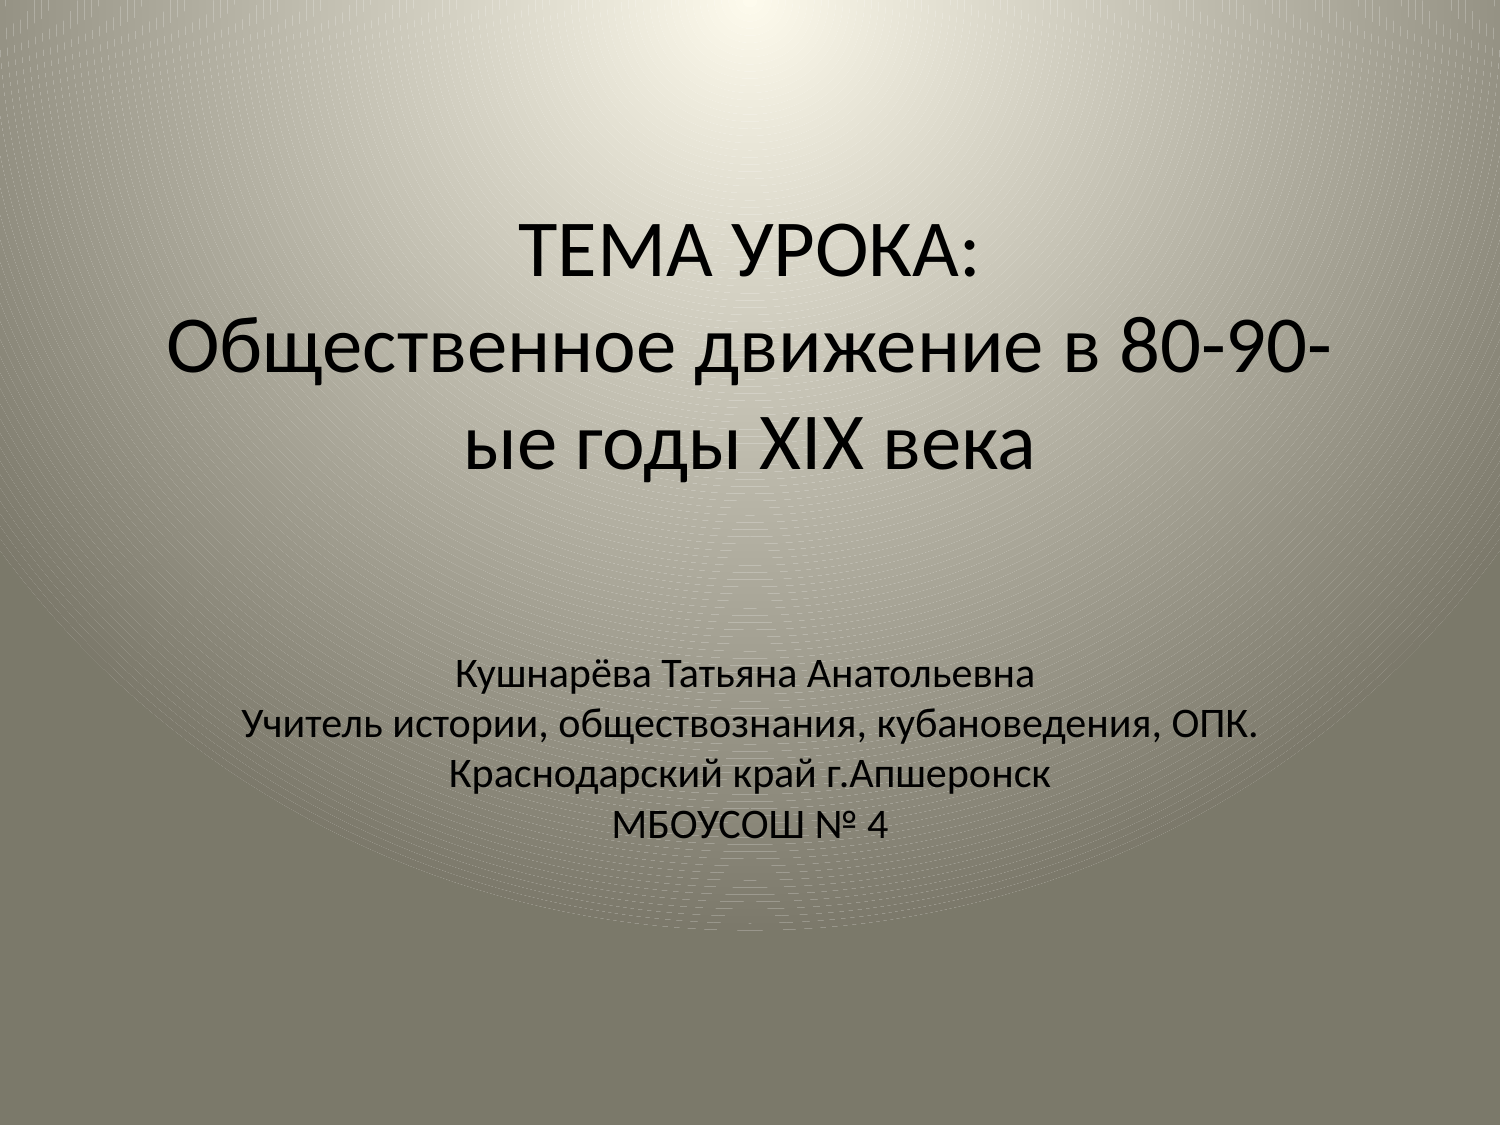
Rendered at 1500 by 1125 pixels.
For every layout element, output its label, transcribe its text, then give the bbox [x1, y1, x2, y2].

title ТЕМА УРОКА: Общественное движение в 80-90-ые годы XIX века [112, 187, 1388, 591]
subtitle Кушнарёва Татьяна Анатольевна Учитель истории, обществознания, кубановедения, ОПК. Краснодарский край г.Апшеронск МБОУСОШ № 4 [225, 637, 1275, 925]
